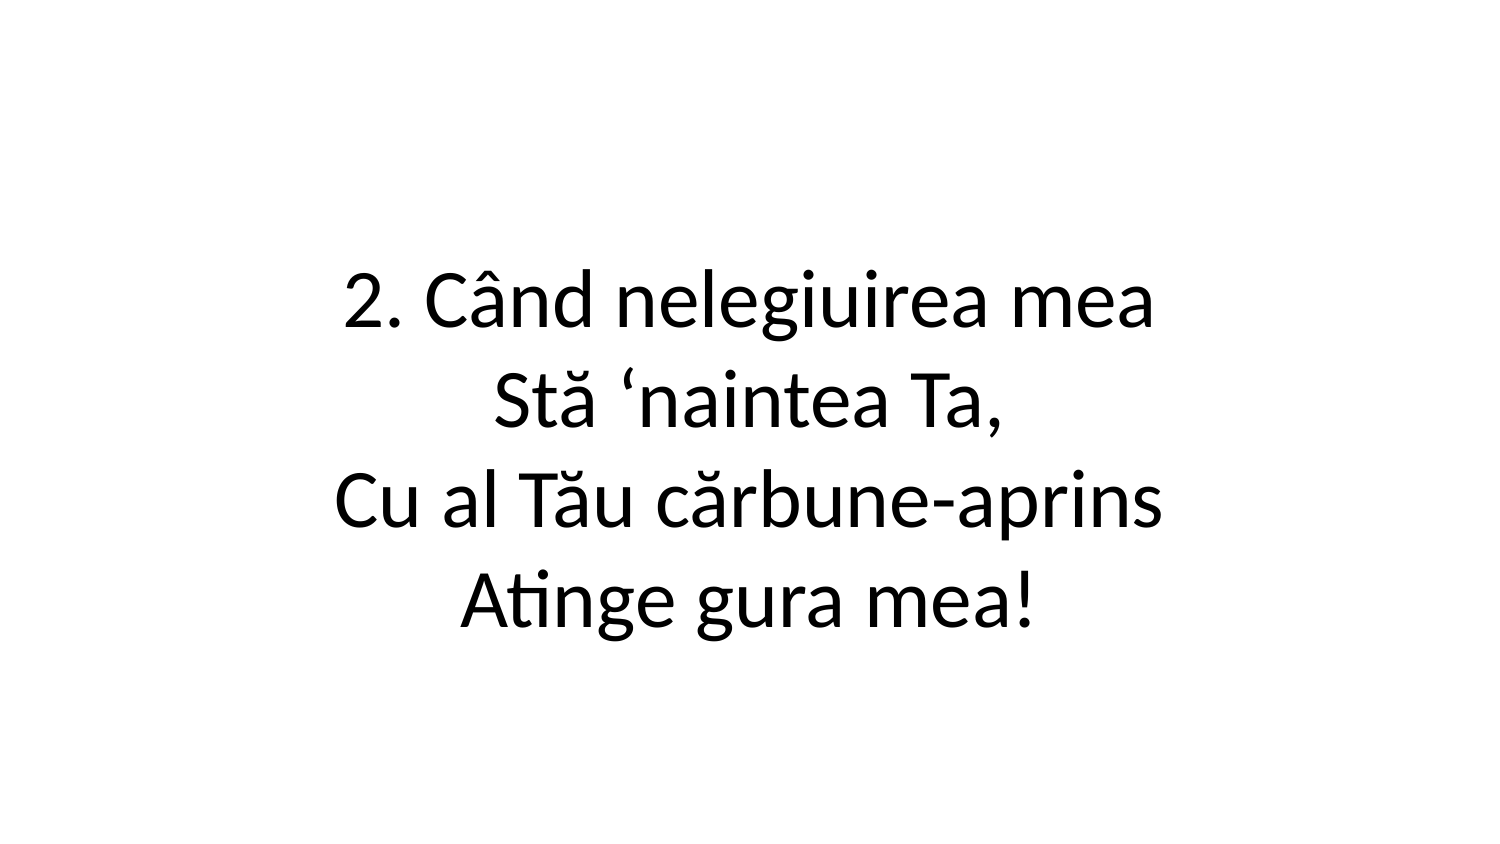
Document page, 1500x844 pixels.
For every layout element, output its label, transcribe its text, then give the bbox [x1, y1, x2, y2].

text_box 2. Când nelegiuirea mea Stă ‘naintea Ta, Cu al Tău cărbune-aprins Atinge gura mea! [319, 192, 1181, 652]
